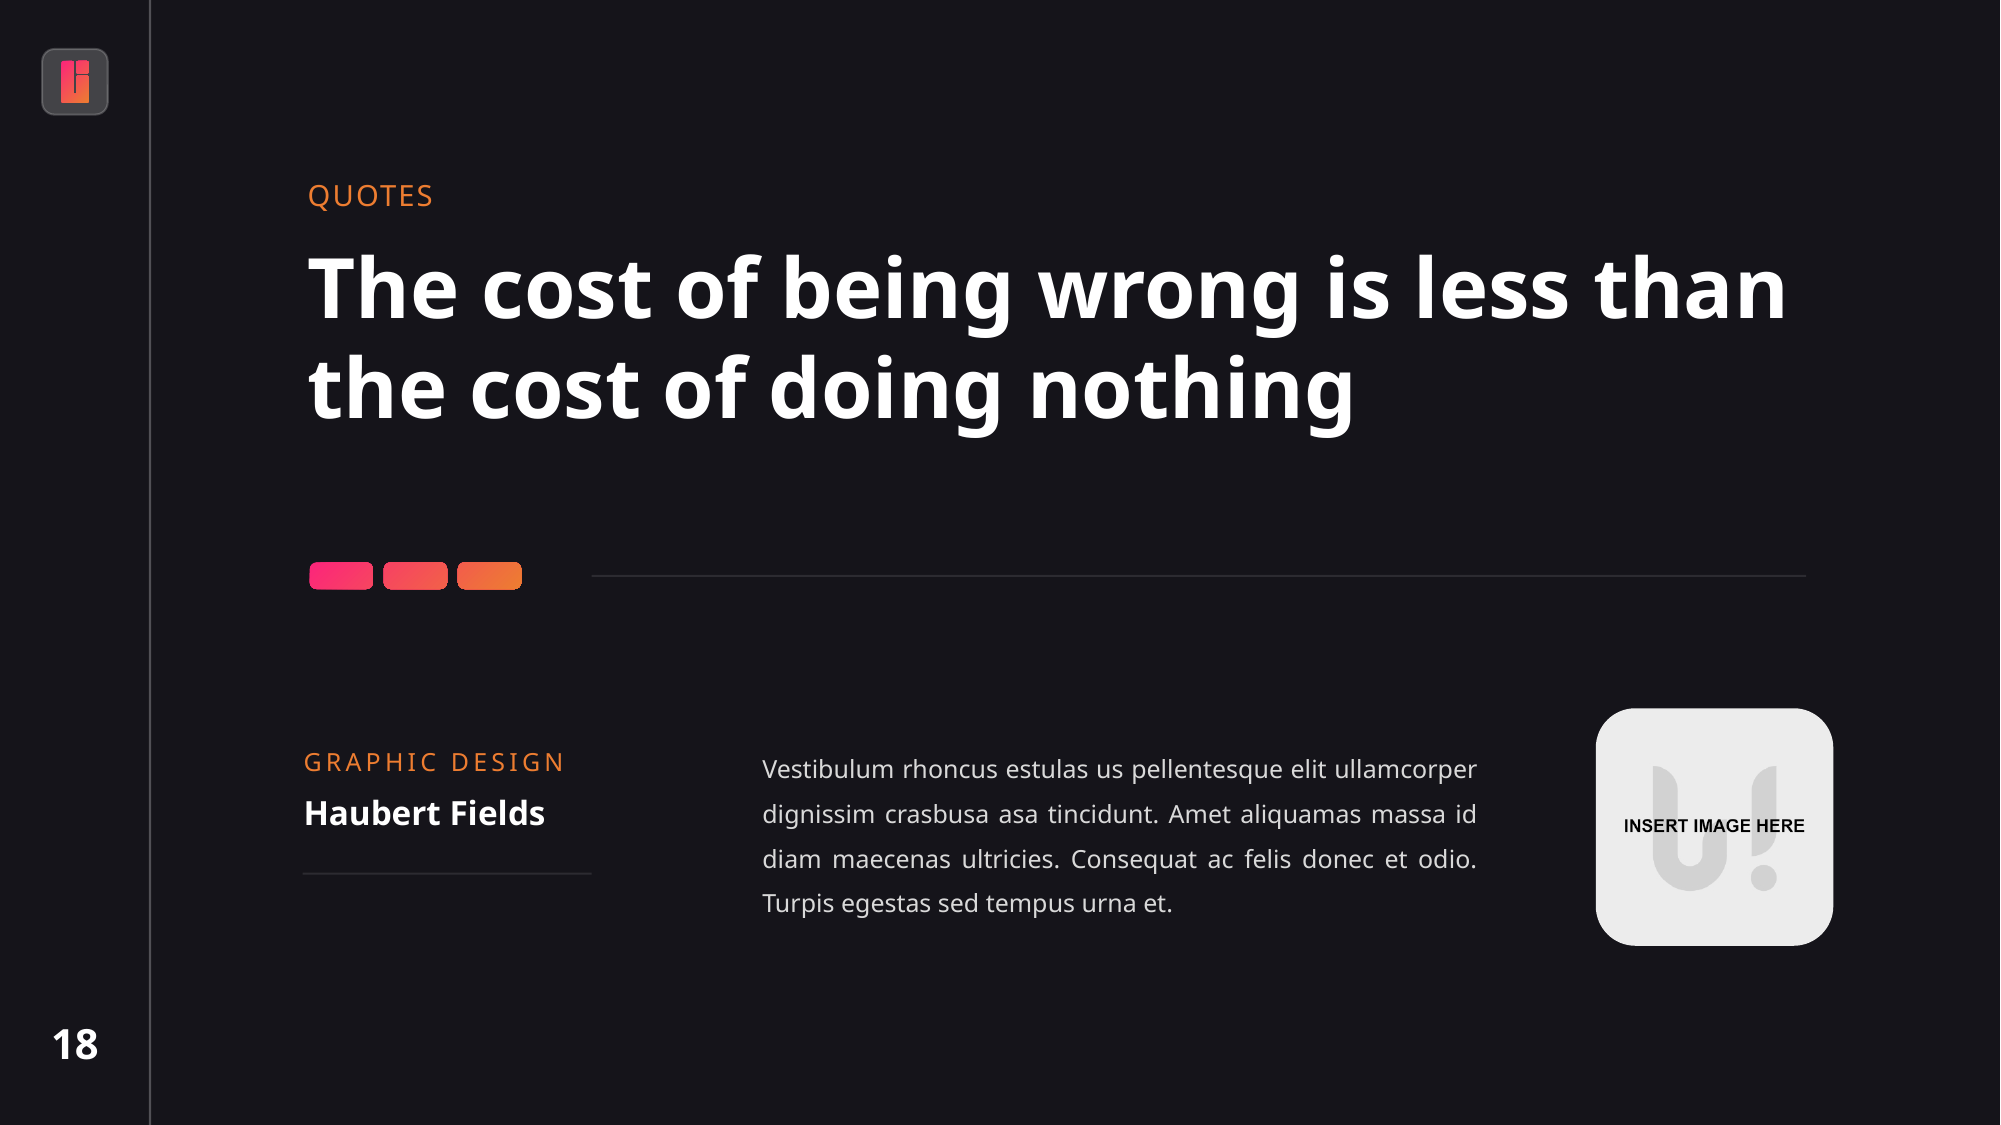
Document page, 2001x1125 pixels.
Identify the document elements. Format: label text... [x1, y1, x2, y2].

text_box QUOTES [292, 170, 577, 220]
text_box Vestibulum rhoncus estulas us pellentesque elit ullamcorper dignissim crasbusa asa tincidunt. Amet aliquamas massa id diam maecenas ultricies. Consequat ac felis donec et odio. Turpis egestas sed tempus urna et. [747, 730, 1494, 926]
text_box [288, 738, 646, 874]
text_box [308, 561, 375, 591]
text_box [456, 561, 523, 591]
text_box [382, 561, 449, 591]
text_box The cost of being wrong is less than the cost of doing nothing [292, 227, 1807, 443]
picture [1595, 708, 1834, 946]
